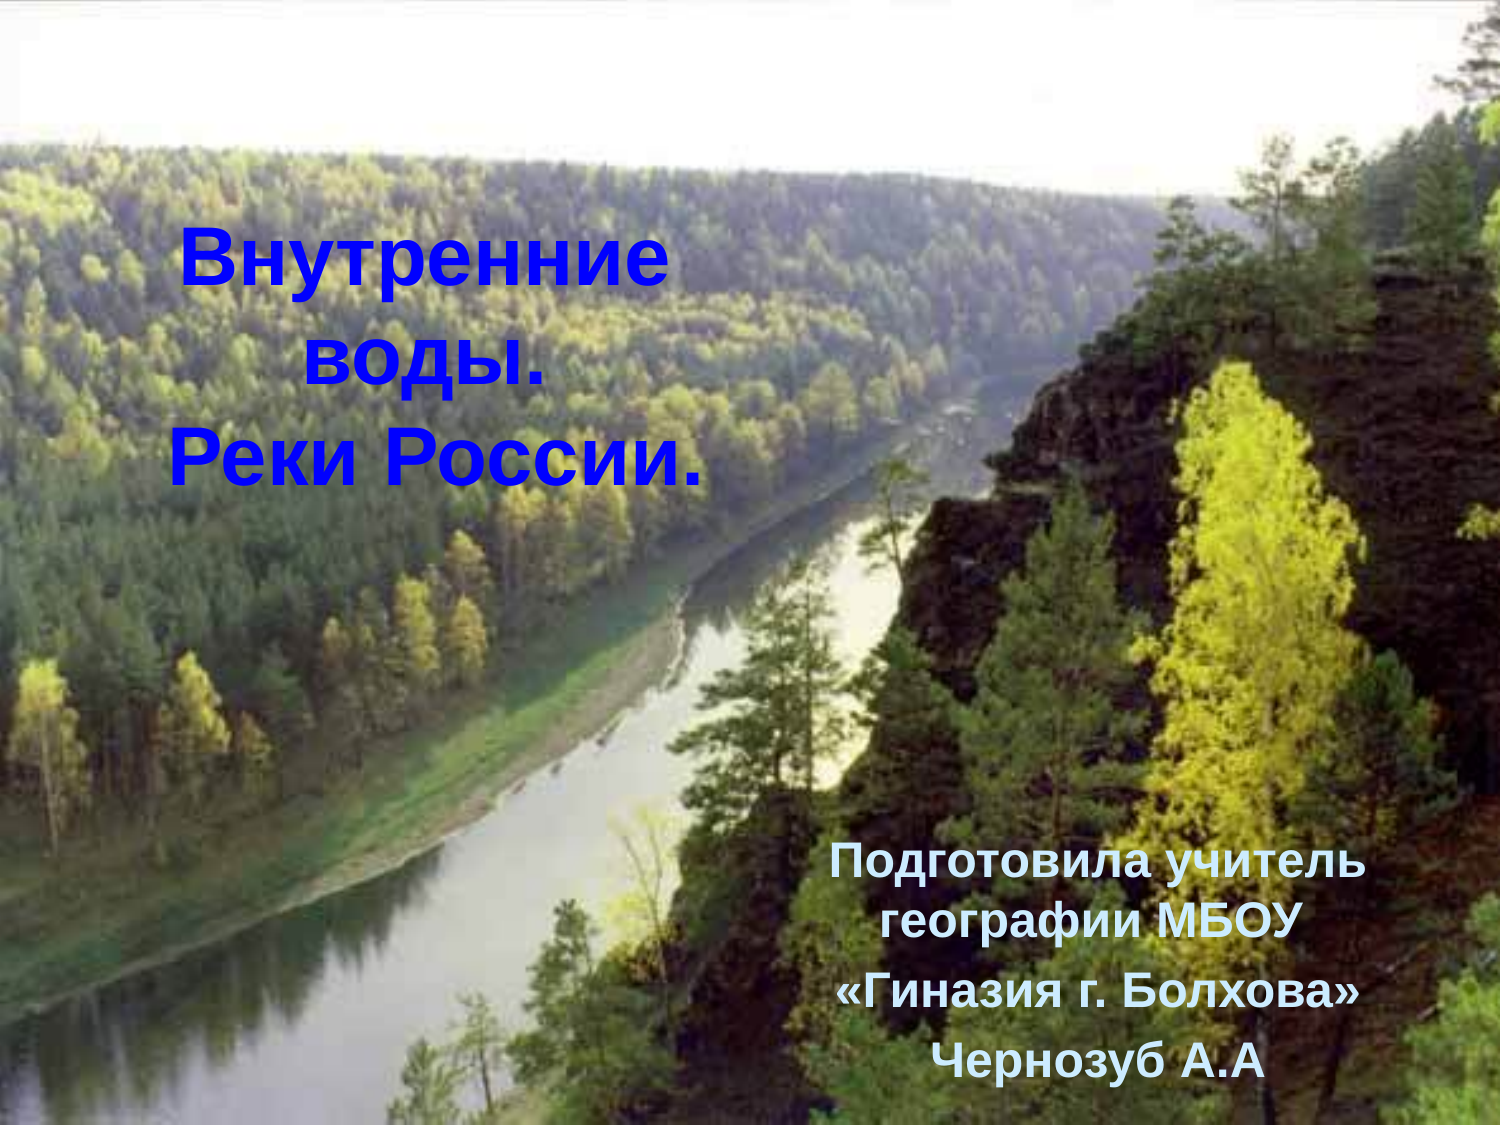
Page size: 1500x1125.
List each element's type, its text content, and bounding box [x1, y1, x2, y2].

title Внутренние воды. Реки России. [34, 175, 815, 528]
picture [0, 0, 1500, 1125]
subtitle Подготовила учитель географии МБОУ «Гиназия г. Болхова» Чернозуб А.А [738, 820, 1458, 1109]
